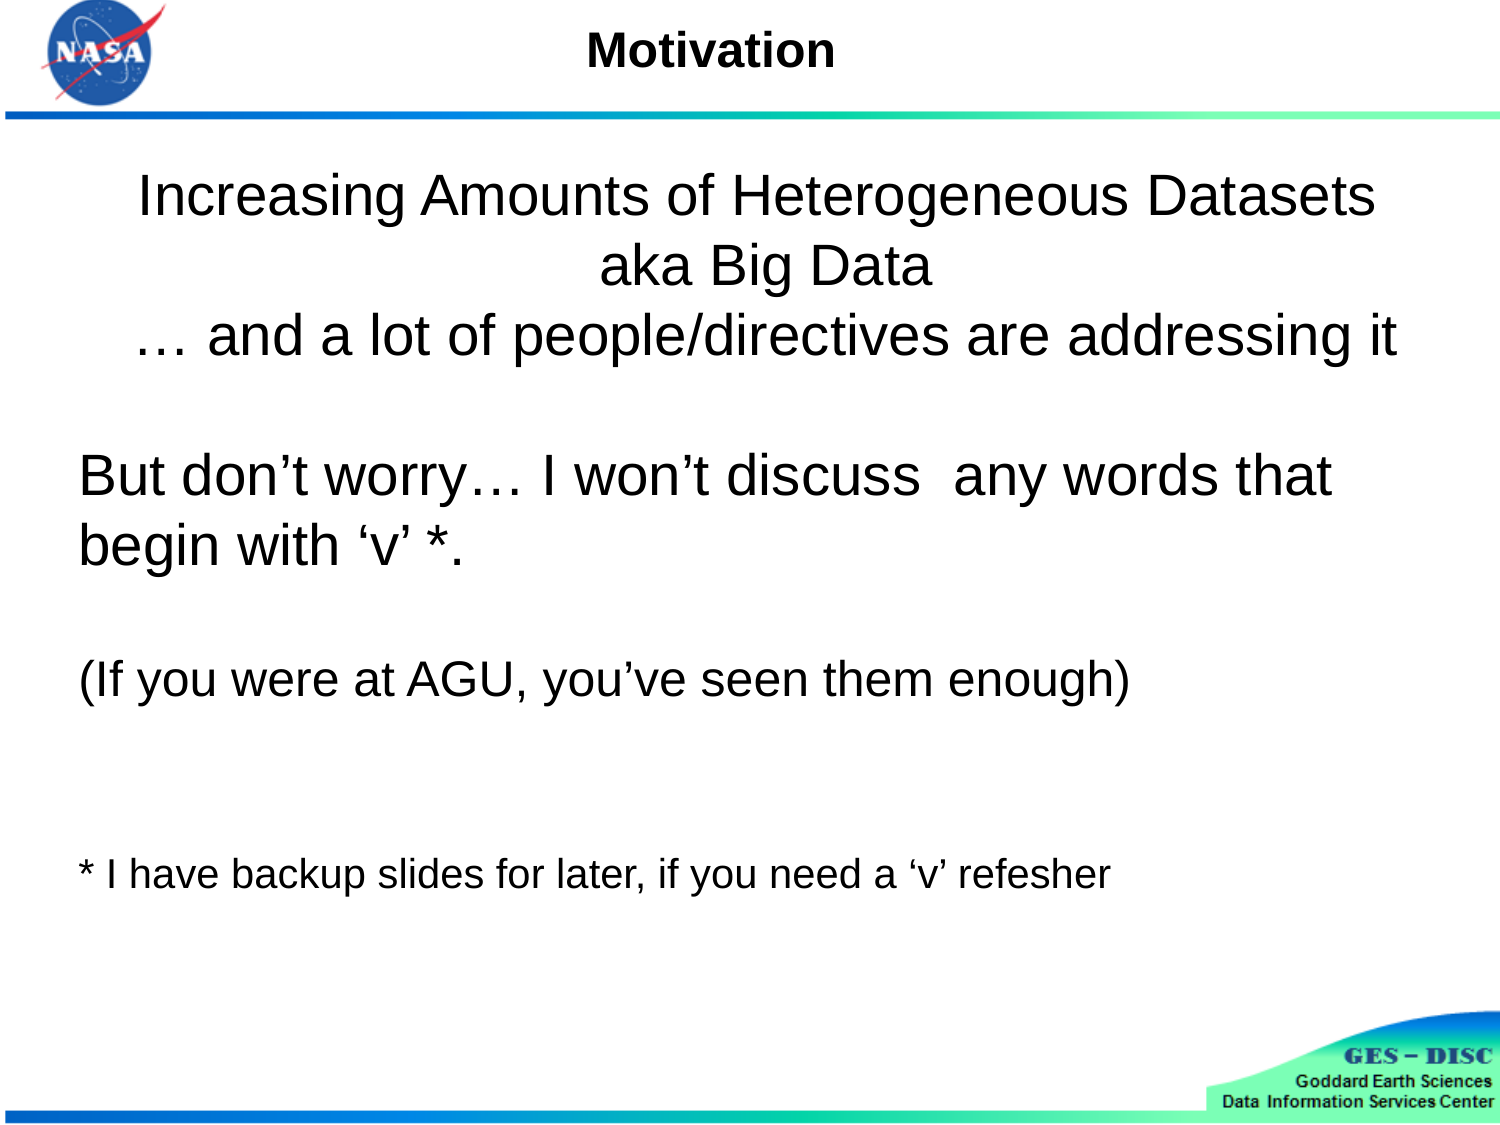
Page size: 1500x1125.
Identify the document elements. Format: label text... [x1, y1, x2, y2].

list Increasing Amounts of Heterogeneous Datasets aka Big Data … and a lot of people/directives are addressing it But don’t worry… I won’t discuss any words that begin with ‘v’ *. (If you were at AGU, you’ve seen them enough) * I have backup slides for later, if you need a ‘v’ refesher [63, 142, 1470, 1070]
text_box [4, 0, 1500, 1125]
text_box Motivation [571, 10, 852, 85]
